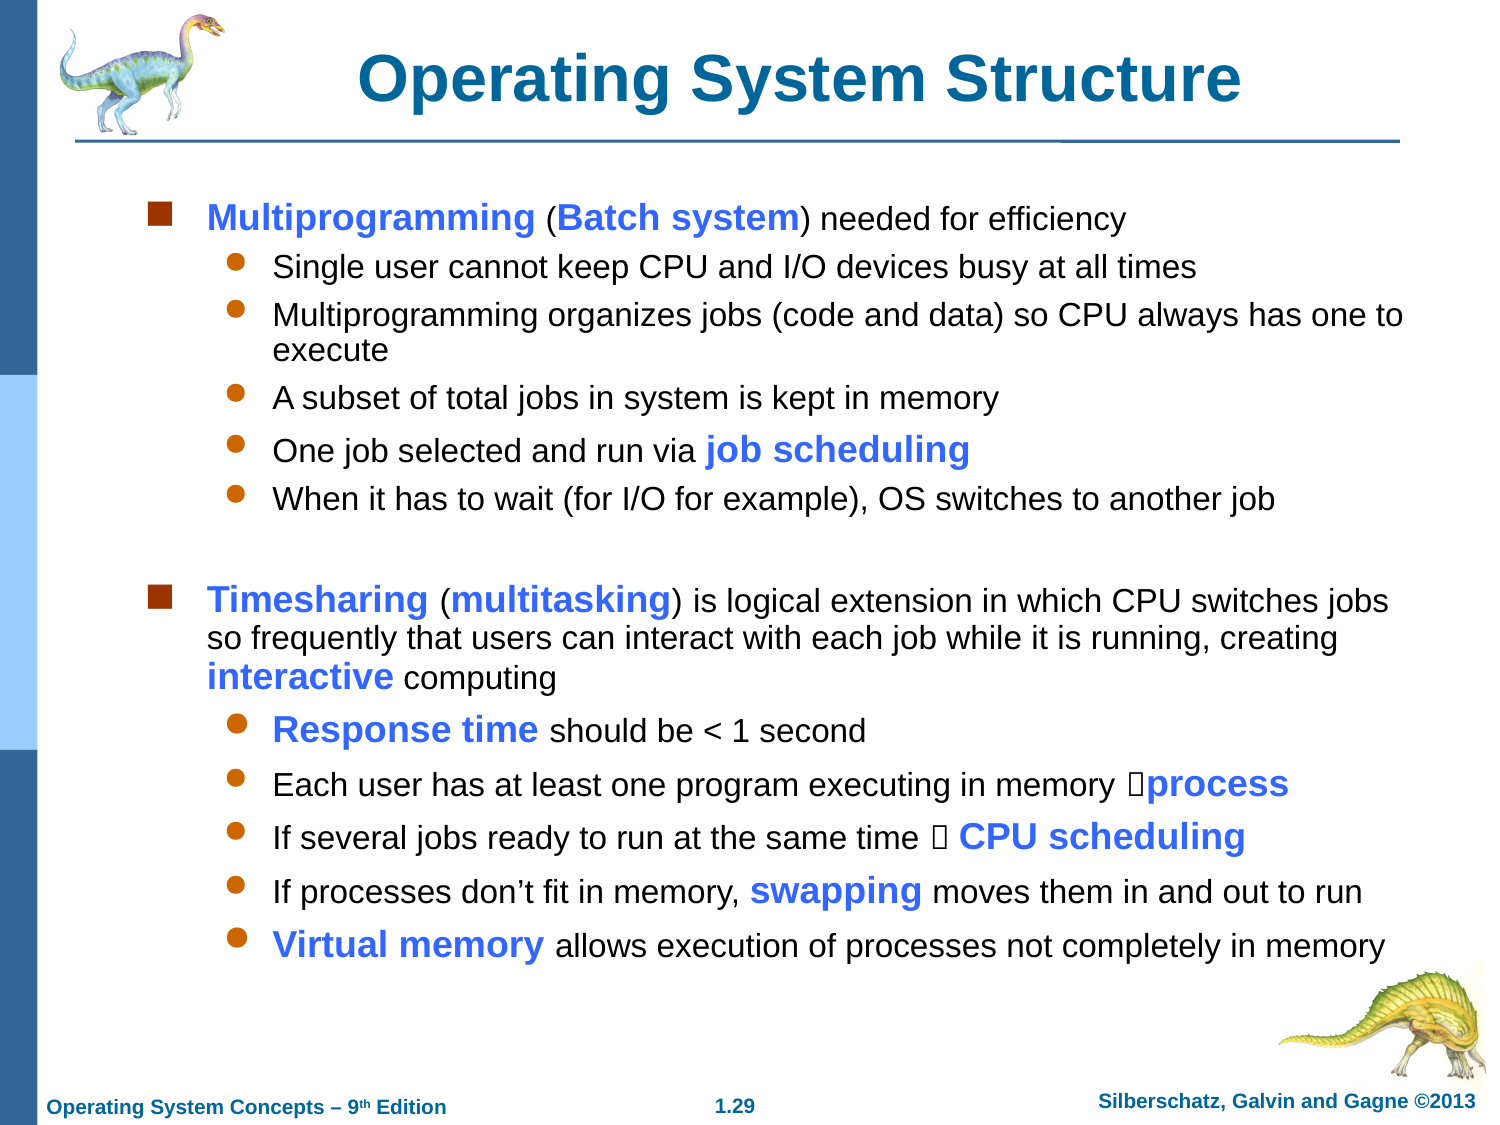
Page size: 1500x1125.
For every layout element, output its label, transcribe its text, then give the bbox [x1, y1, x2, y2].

title Operating System Structure [175, 27, 1426, 123]
picture [1275, 959, 1486, 1090]
picture [46, 0, 243, 149]
list Multiprogramming (Batch system) needed for efficiency Single user cannot keep CPU and I/O devices busy at all times Multiprogramming organizes jobs (code and data) so CPU always has one to execute A subset of total jobs in system is kept in memory One job selected and run via job scheduling When it has to wait (for I/O for example), OS switches to another job Timesharing (multitasking) is logical extension in which CPU switches jobs so frequently that users can interact with each job while it is running, creating interactive computing Response time should be < 1 second Each user has at least one program executing in memory process If several jobs ready to run at the same time  CPU scheduling If processes don’t fit in memory, swapping moves them in and out to run Virtual memory allows execution of processes not completely in memory [135, 136, 1421, 1034]
